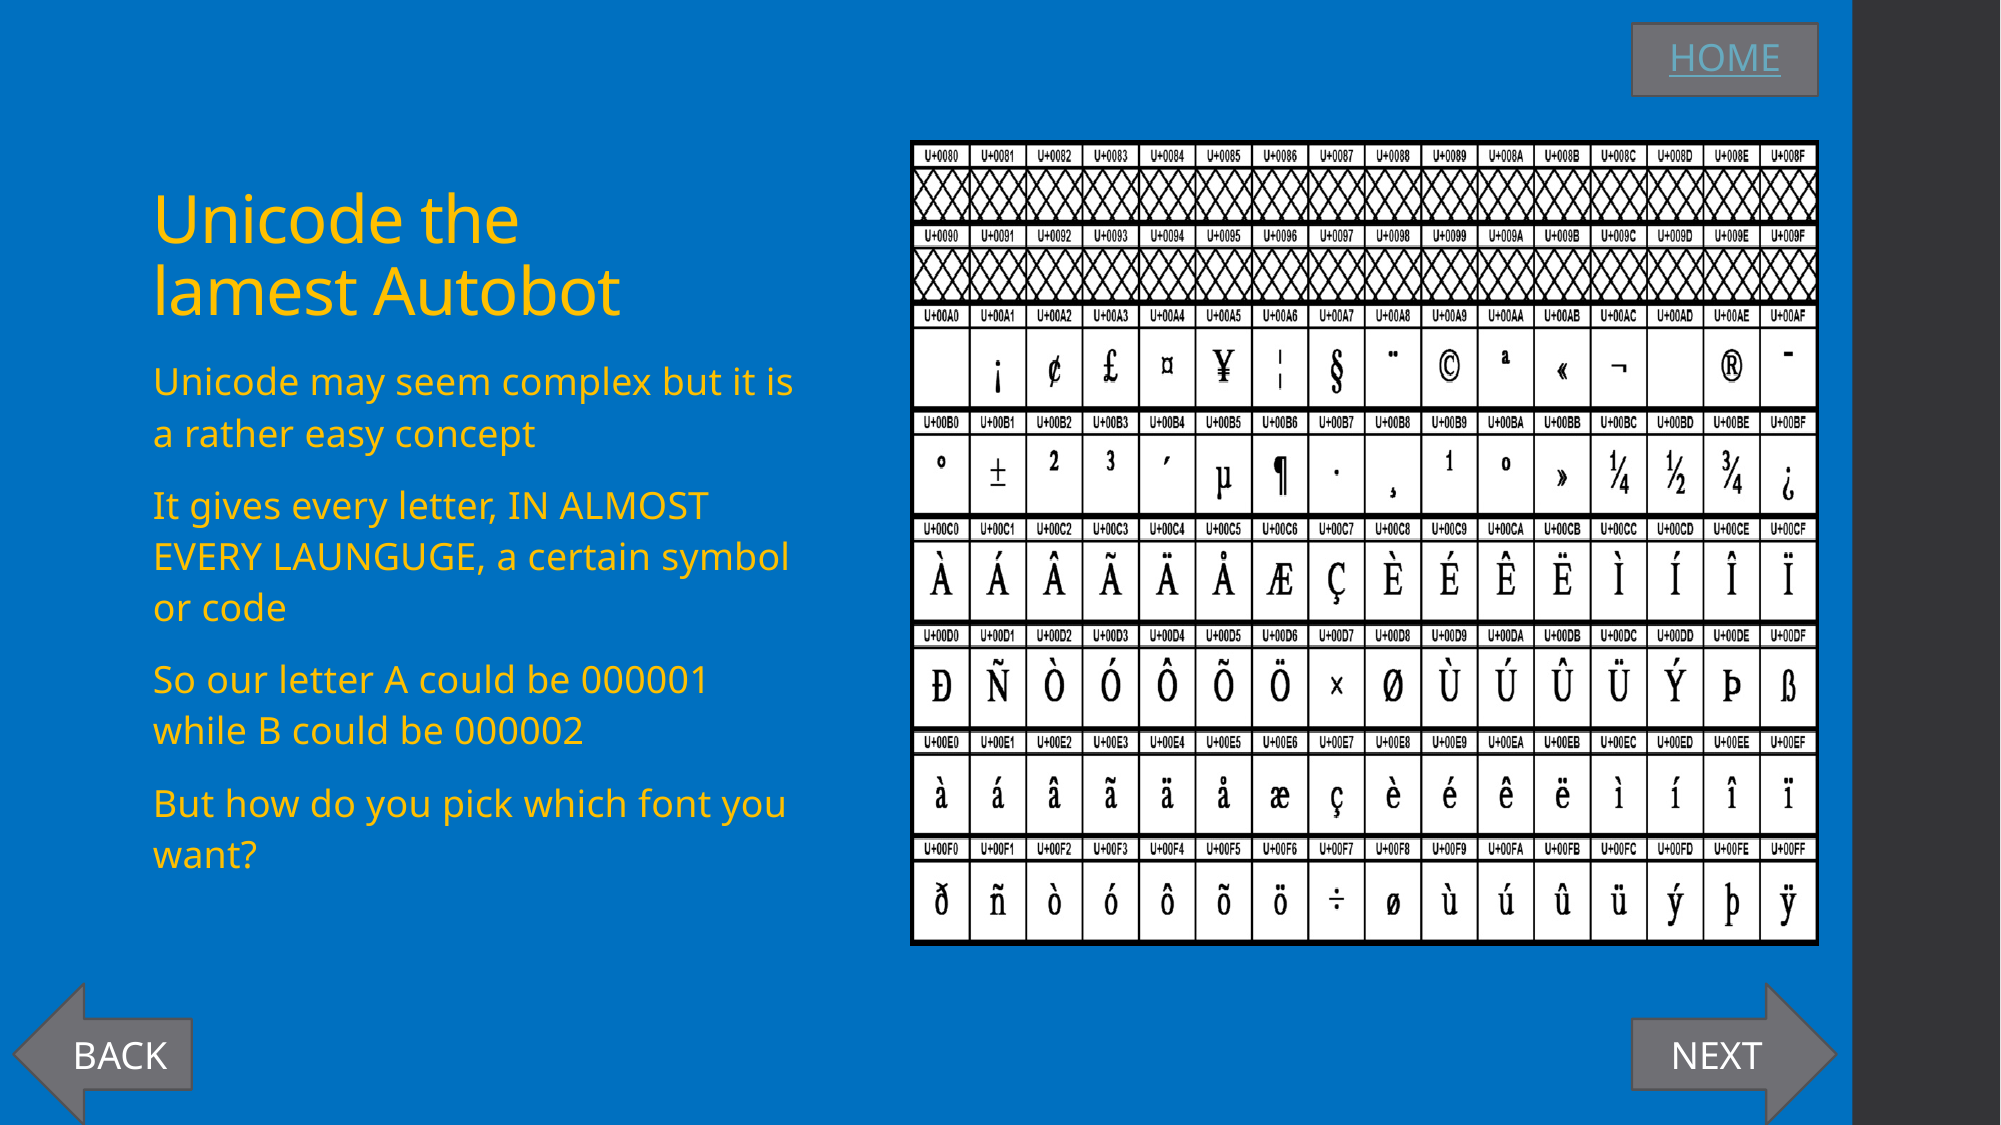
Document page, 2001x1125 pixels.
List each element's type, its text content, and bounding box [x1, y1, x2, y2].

text_box HOME [1631, 22, 1819, 97]
text_box NEXT [1630, 982, 1838, 1125]
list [909, 140, 1819, 946]
text_box BACK [12, 982, 193, 1125]
title Unicode the lamest Autobot [138, 75, 663, 338]
list Unicode may seem complex but it is a rather easy concept It gives every letter, IN ALMOST EVERY LAUNGUGE, a certain symbol or code So our letter A could be 000001 while B could be 000002 But how do you pick which font you want? [138, 344, 816, 970]
